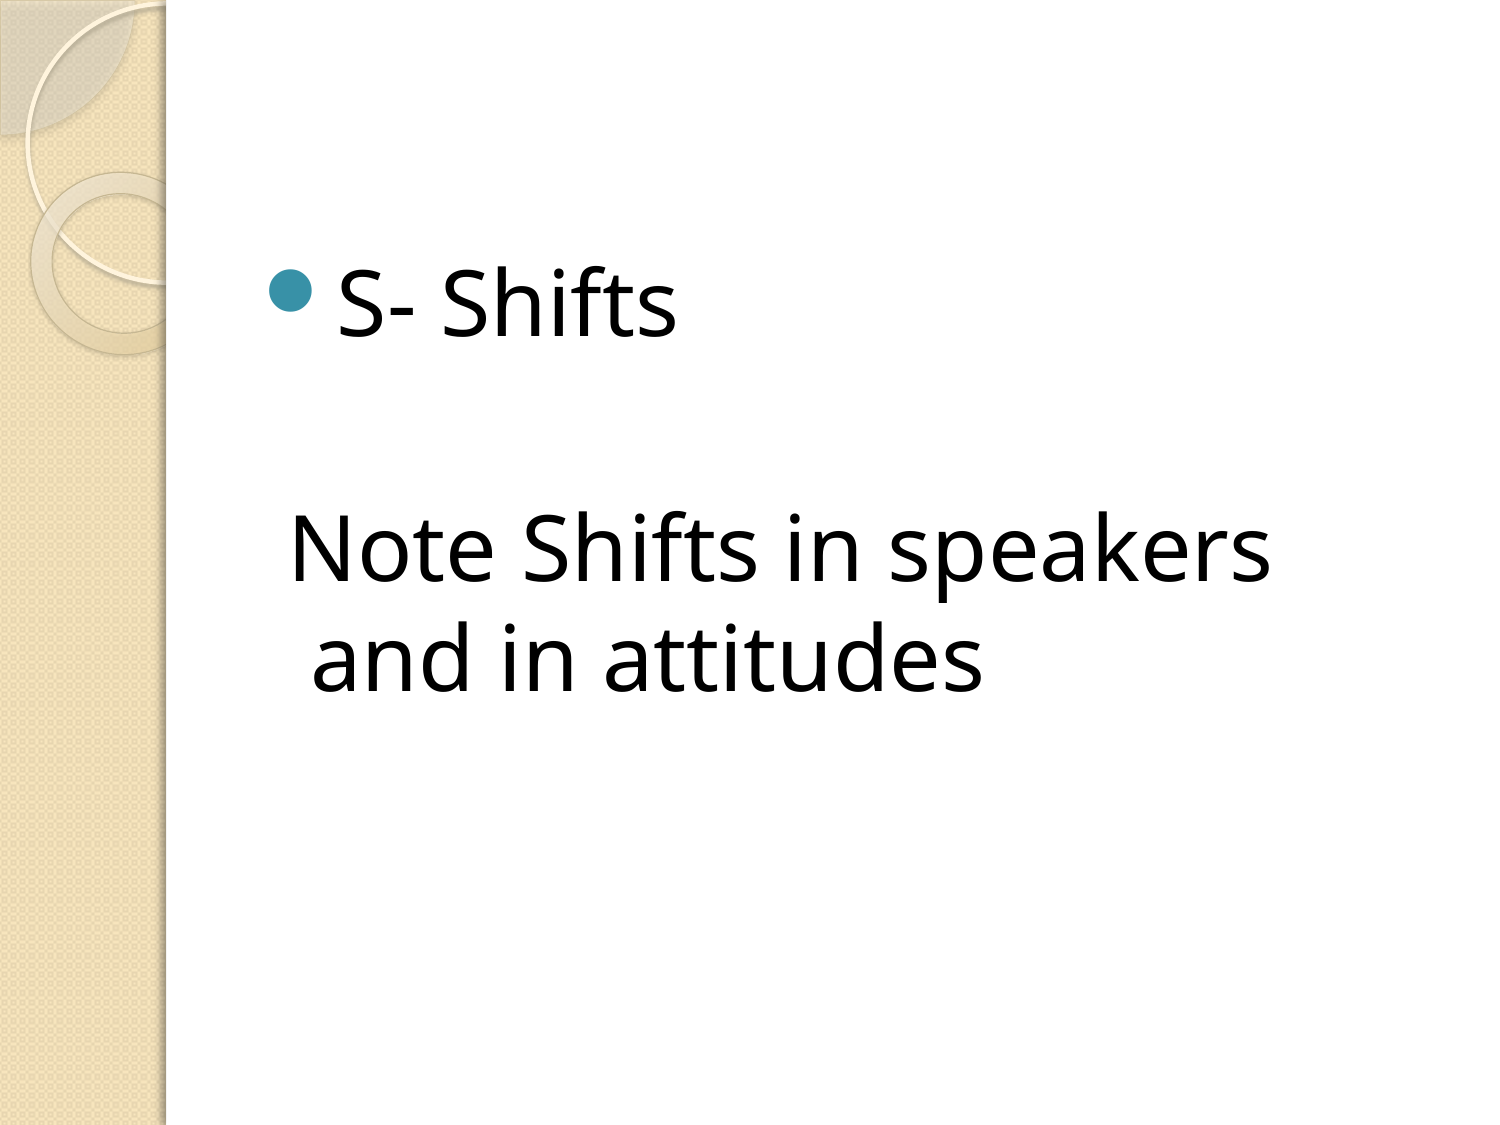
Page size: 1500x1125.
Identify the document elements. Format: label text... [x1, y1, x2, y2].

list S- Shifts Note Shifts in speakers and in attitudes [235, 237, 1466, 1025]
